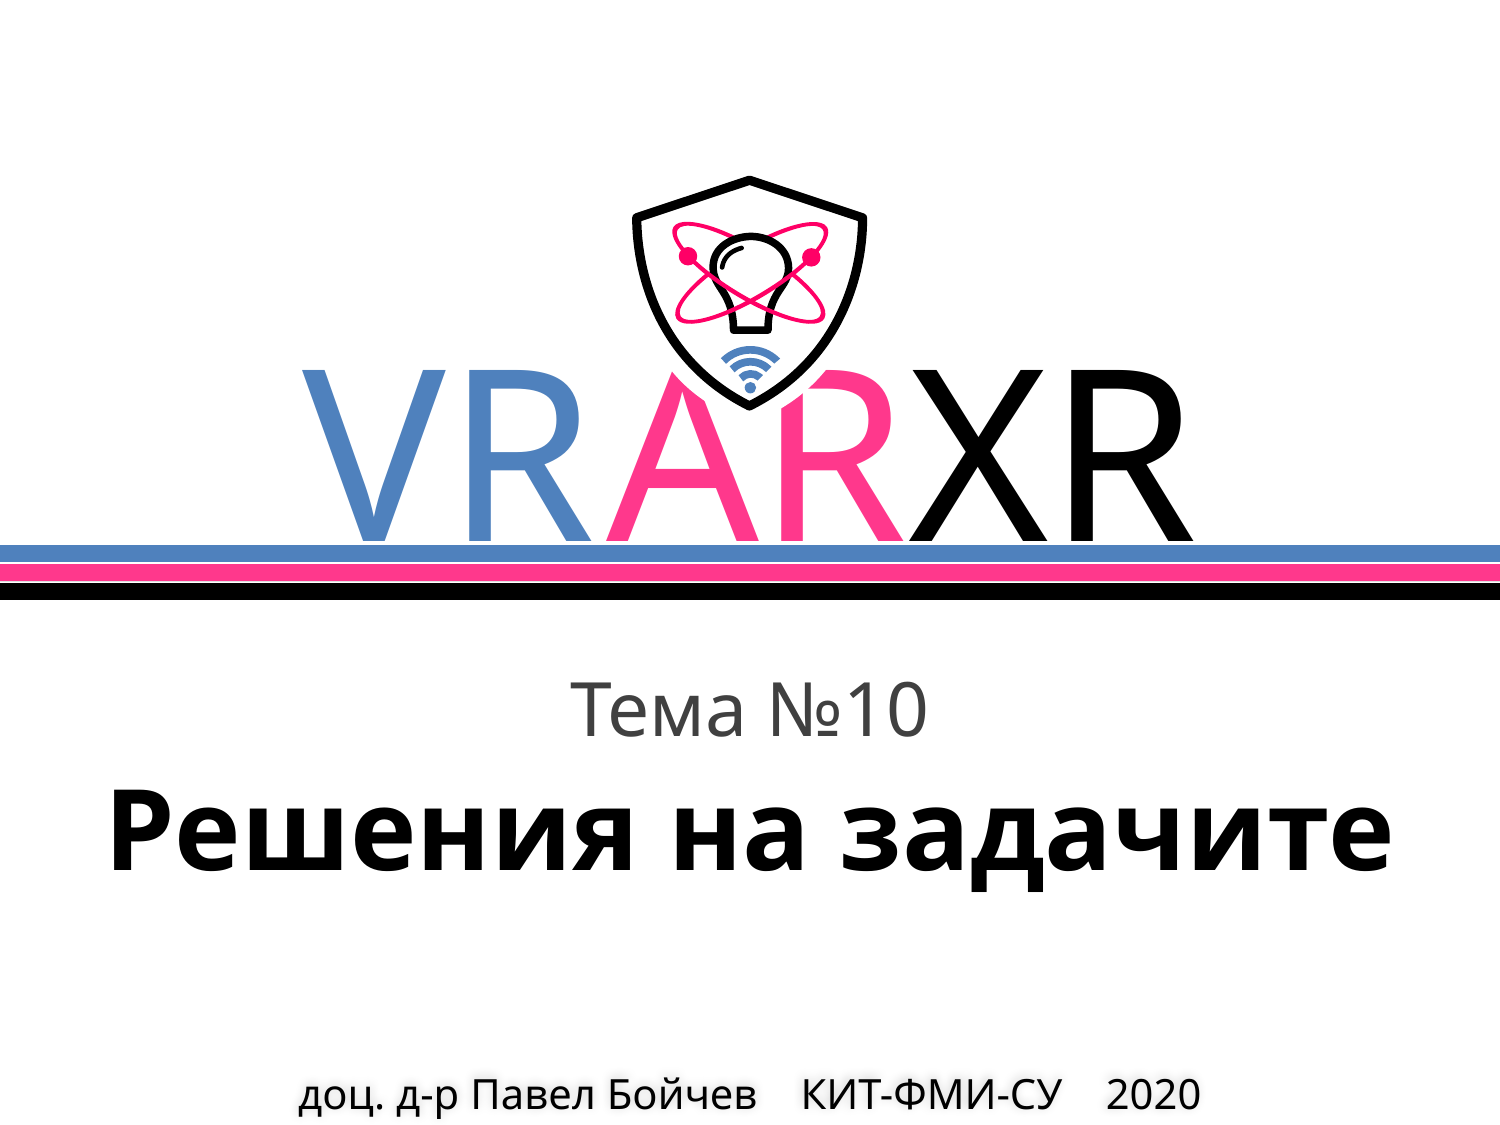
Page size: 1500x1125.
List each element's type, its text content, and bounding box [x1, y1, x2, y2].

title доц. д-р Павел Бойчев КИТ-ФМИ-СУ 2020 [0, 1027, 1500, 1125]
list Решения на задачите [0, 763, 1500, 888]
list Тема №10 [0, 650, 1500, 763]
